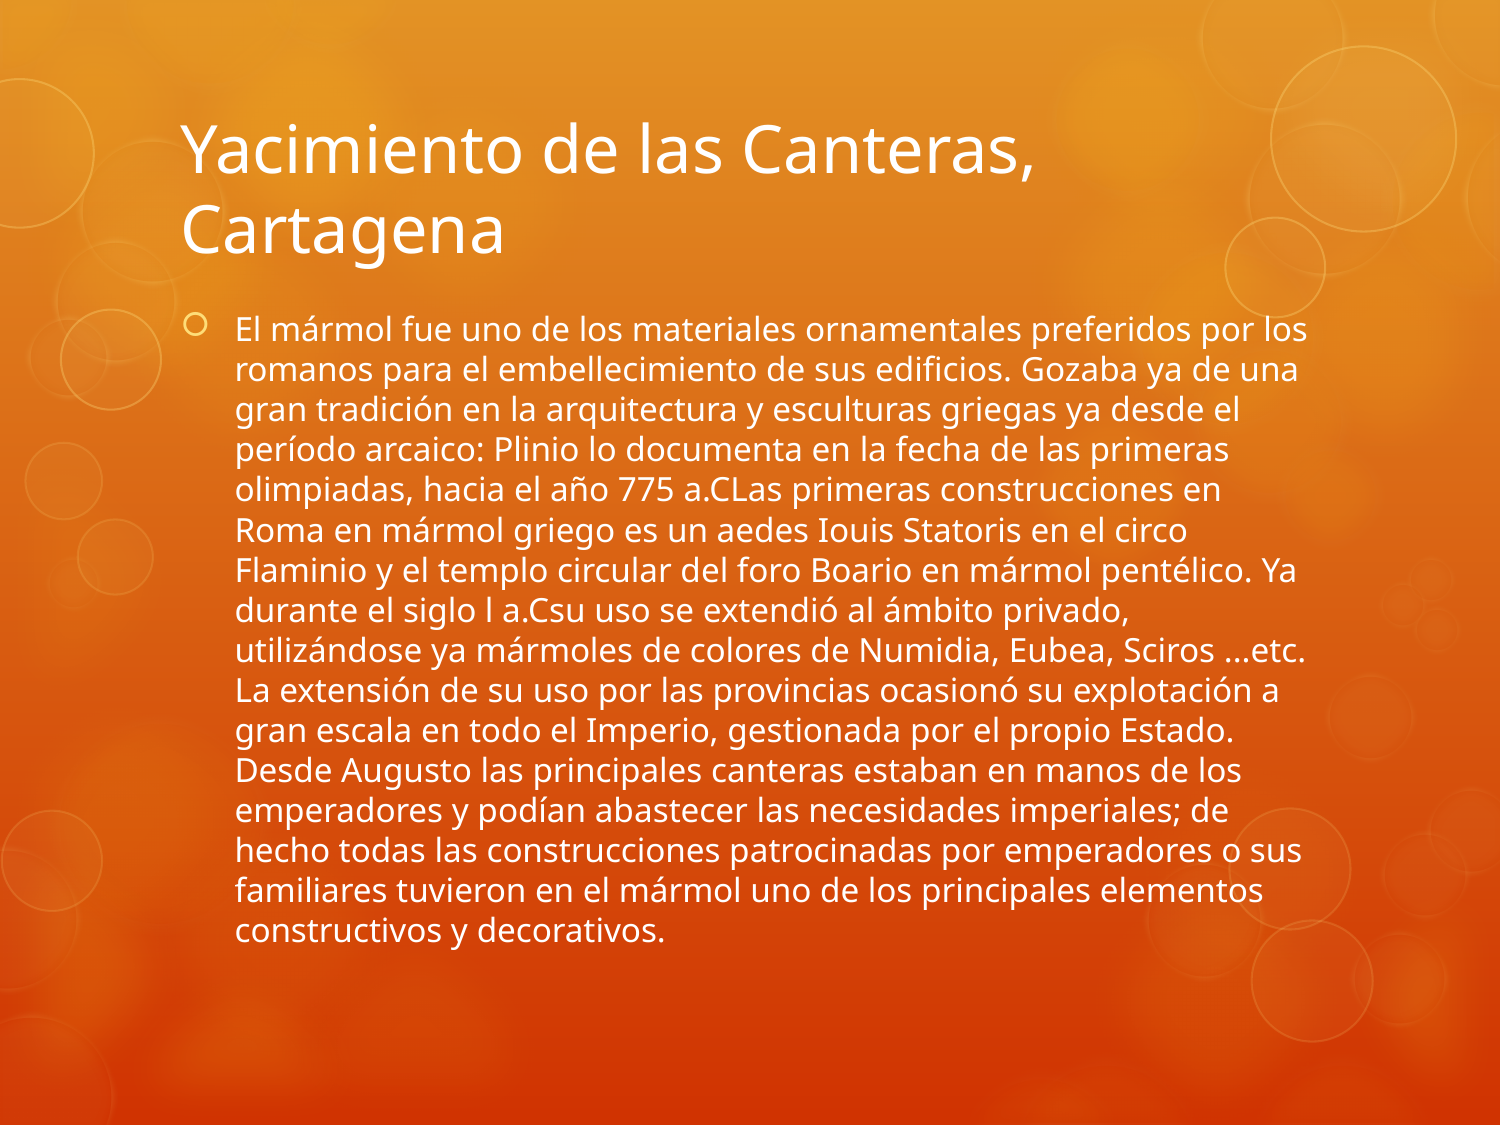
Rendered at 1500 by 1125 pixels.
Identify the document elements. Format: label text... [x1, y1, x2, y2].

title Yacimiento de las Canteras, Cartagena [165, 110, 1335, 263]
list El mármol fue uno de los materiales ornamentales preferidos por los romanos para el embellecimiento de sus edificios. Gozaba ya de una gran tradición en la arquitectura y esculturas griegas ya desde el período arcaico: Plinio lo documenta en la fecha de las primeras olimpiadas, hacia el año 775 a.CLas primeras construcciones en Roma en mármol griego es un aedes Iouis Statoris en el circo Flaminio y el templo circular del foro Boario en mármol pentélico. Ya durante el siglo l a.Csu uso se extendió al ámbito privado, utilizándose ya mármoles de colores de Numidia, Eubea, Sciros ...etc. La extensión de su uso por las provincias ocasionó su explotación a gran escala en todo el Imperio, gestionada por el propio Estado. Desde Augusto las principales canteras estaban en manos de los emperadores y podían abastecer las necesidades imperiales; de hecho todas las construcciones patrocinadas por emperadores o sus familiares tuvieron en el mármol uno de los principales elementos constructivos y decorativos. [165, 296, 1335, 962]
